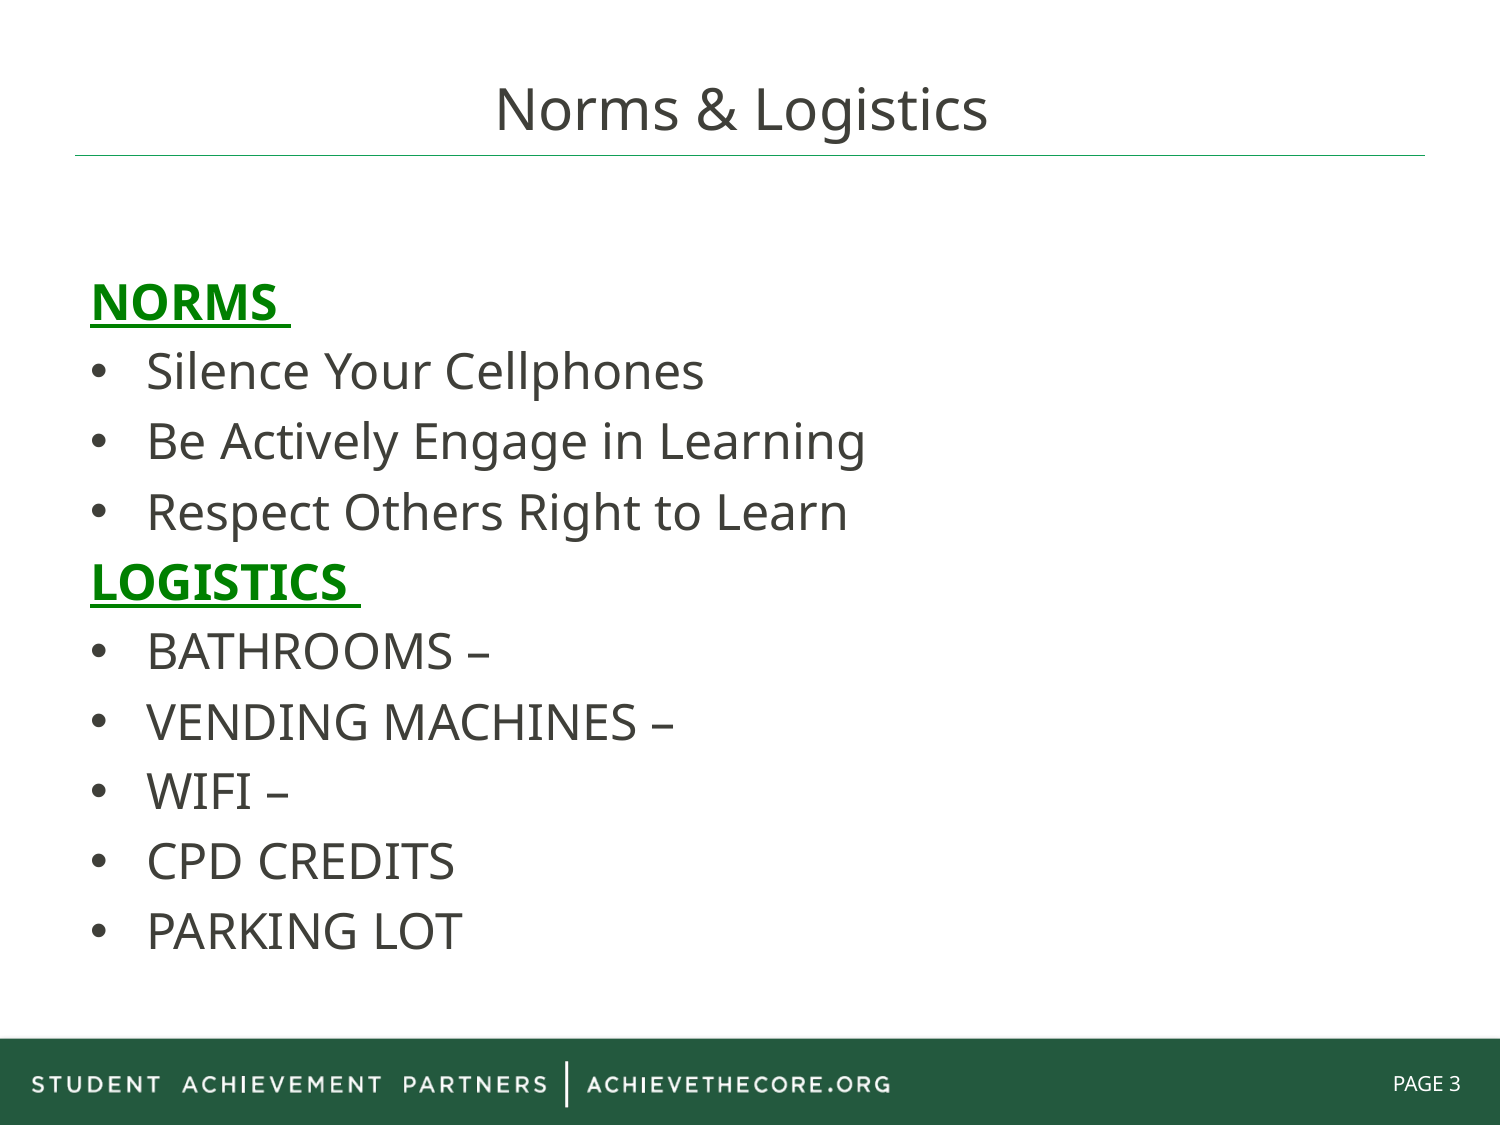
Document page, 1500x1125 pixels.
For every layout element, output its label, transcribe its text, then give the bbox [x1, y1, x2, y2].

title Norms & Logistics [75, 13, 1425, 201]
list NORMS Silence Your Cellphones Be Actively Engage in Learning Respect Others Right to Learn LOGISTICS BATHROOMS – VENDING MACHINES – WIFI – CPD CREDITS PARKING LOT [75, 262, 1425, 1005]
